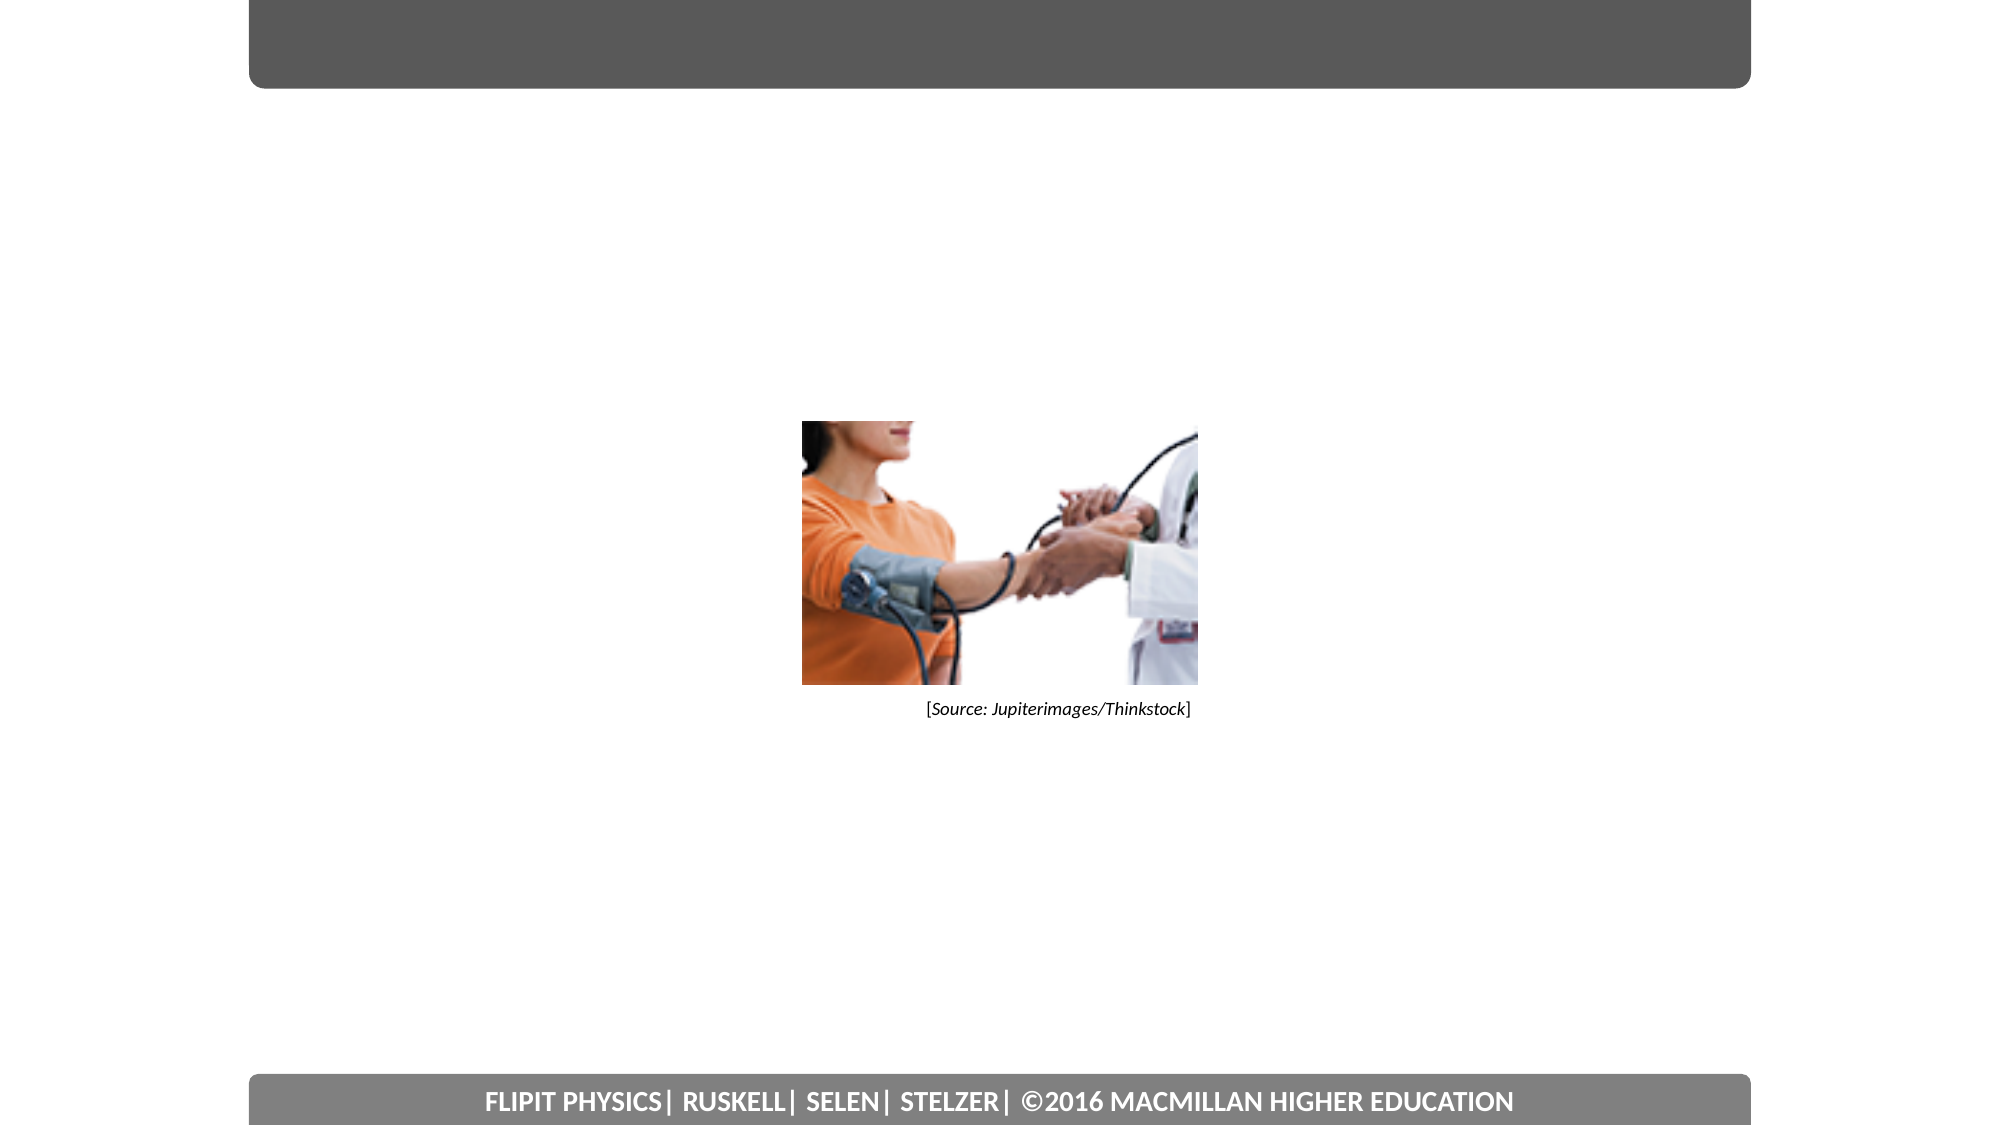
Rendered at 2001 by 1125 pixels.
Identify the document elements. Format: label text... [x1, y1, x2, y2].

text_box [248, 0, 1752, 89]
text_box [Source: Jupiterimages/Thinkstock] [911, 689, 1245, 727]
picture [802, 421, 1198, 685]
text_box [249, 1074, 1750, 1125]
